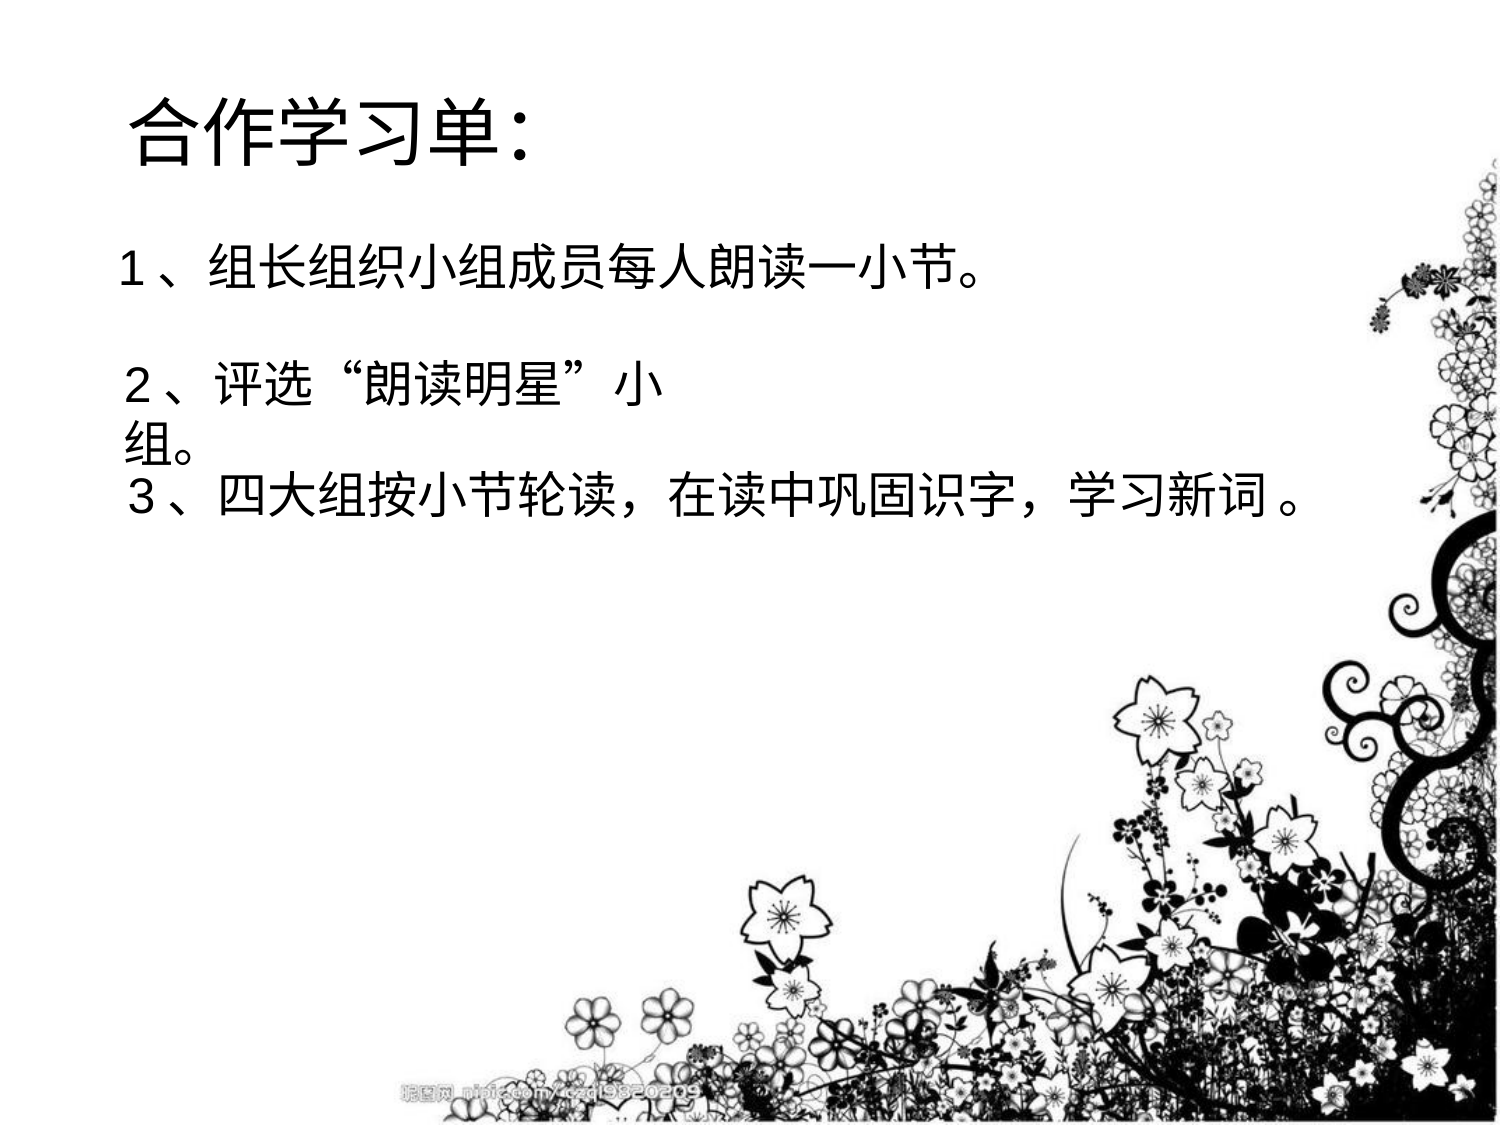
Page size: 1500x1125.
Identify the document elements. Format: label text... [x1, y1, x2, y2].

text_box 2、评选“朗读明星”小组。 [109, 344, 378, 480]
text_box 1、组长组织小组成员每人朗读一小节。 [103, 228, 378, 304]
picture [383, 0, 1500, 1125]
text_box 合作学习单： [111, 78, 378, 183]
text_box 3、四大组按小节轮读，在读中巩固识字，学习新词 。 [112, 455, 378, 531]
